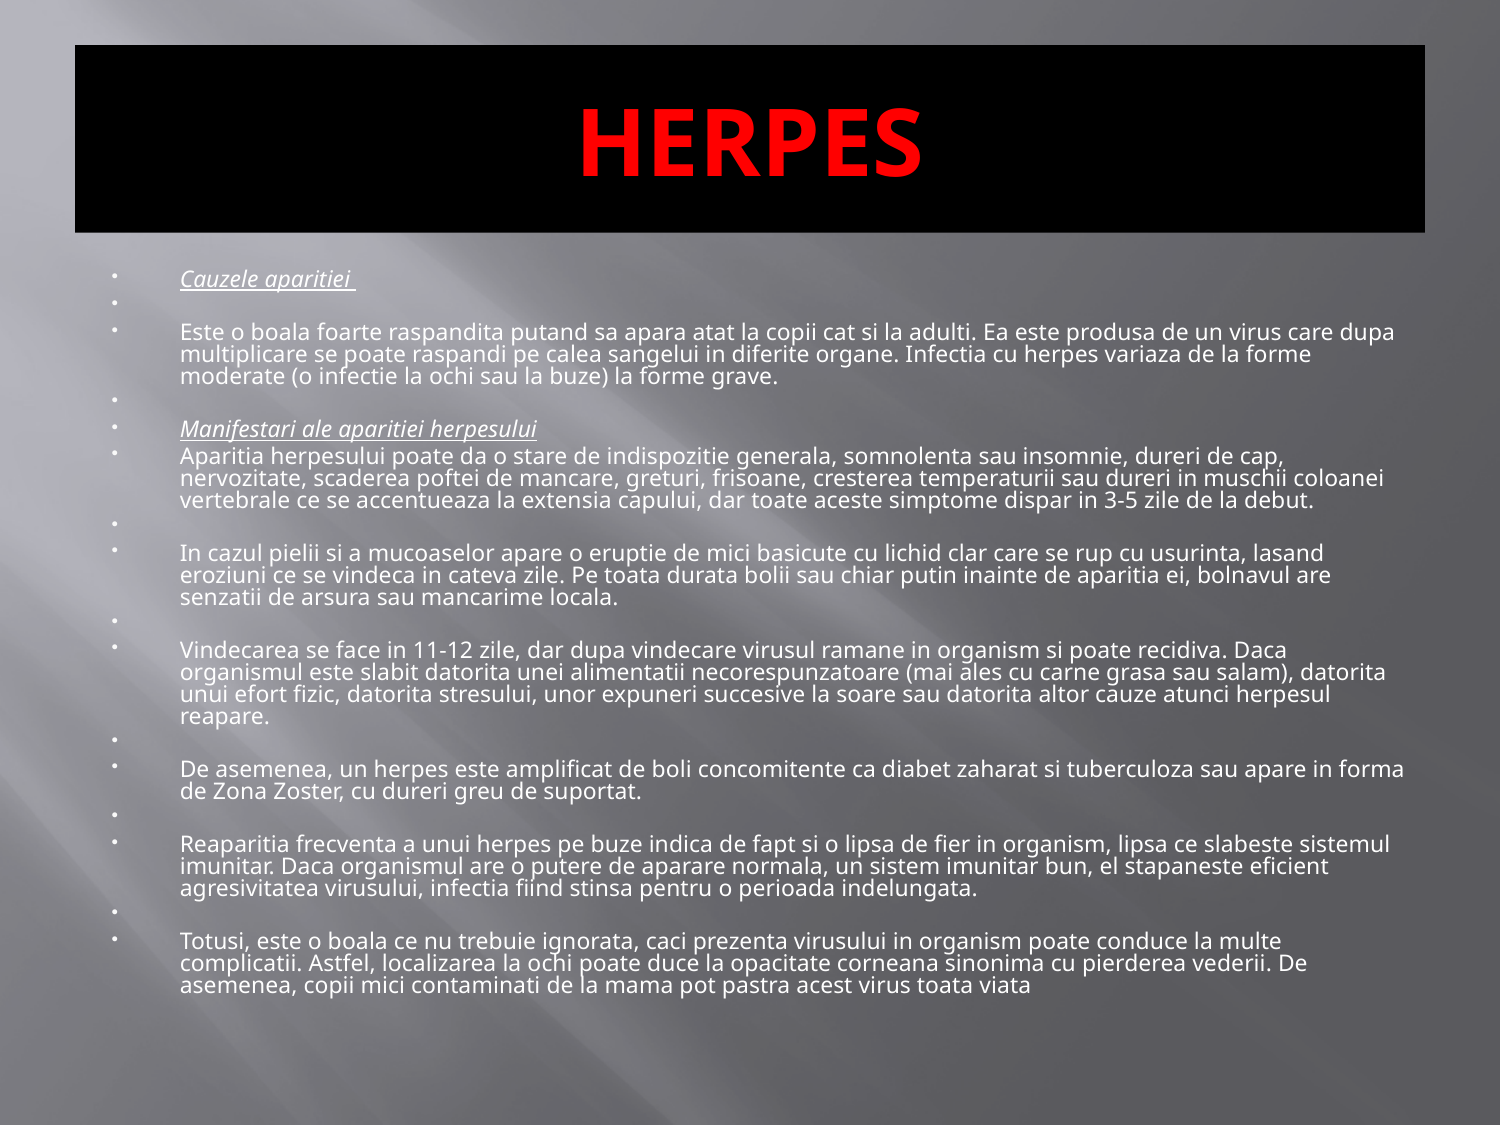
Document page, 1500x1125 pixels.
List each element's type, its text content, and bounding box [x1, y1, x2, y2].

list Cauzele aparitiei Este o boala foarte raspandita putand sa apara atat la copii cat si la adulti. Ea este produsa de un virus care dupa multiplicare se poate raspandi pe calea sangelui in diferite organe. Infectia cu herpes variaza de la forme moderate (o infectie la ochi sau la buze) la forme grave. Manifestari ale aparitiei herpesului Aparitia herpesului poate da o stare de indispozitie generala, somnolenta sau insomnie, dureri de cap, nervozitate, scaderea poftei de mancare, greturi, frisoane, cresterea temperaturii sau dureri in muschii coloanei vertebrale ce se accentueaza la extensia capului, dar toate aceste simptome dispar in 3-5 zile de la debut. In cazul pielii si a mucoaselor apare o eruptie de mici basicute cu lichid clar care se rup cu usurinta, lasand eroziuni ce se vindeca in cateva zile. Pe toata durata bolii sau chiar putin inainte de aparitia ei, bolnavul are senzatii de arsura sau mancarime locala. Vindecarea se face in 11-12 zile, dar dupa vindecare virusul ramane in organism si poate recidiva. Daca organismul este slabit datorita unei alimentatii necorespunzatoare (mai ales cu carne grasa sau salam), datorita unui efort fizic, datorita stresului, unor expuneri succesive la soare sau datorita altor cauze atunci herpesul reapare. De asemenea, un herpes este amplificat de boli concomitente ca diabet zaharat si tuberculoza sau apare in forma de Zona Zoster, cu dureri greu de suportat. Reaparitia frecventa a unui herpes pe buze indica de fapt si o lipsa de fier in organism, lipsa ce slabeste sistemul imunitar. Daca organismul are o putere de aparare normala, un sistem imunitar bun, el stapaneste eficient agresivitatea virusului, infectia fiind stinsa pentru o perioada indelungata. Totusi, este o boala ce nu trebuie ignorata, caci prezenta virusului in organism poate conduce la multe complicatii. Astfel, localizarea la ochi poate duce la opacitate corneana sinonima cu pierderea vederii. De asemenea, copii mici contaminati de la mama pot pastra acest virus toata viata [74, 262, 1426, 1036]
title HERPES [75, 45, 1425, 233]
